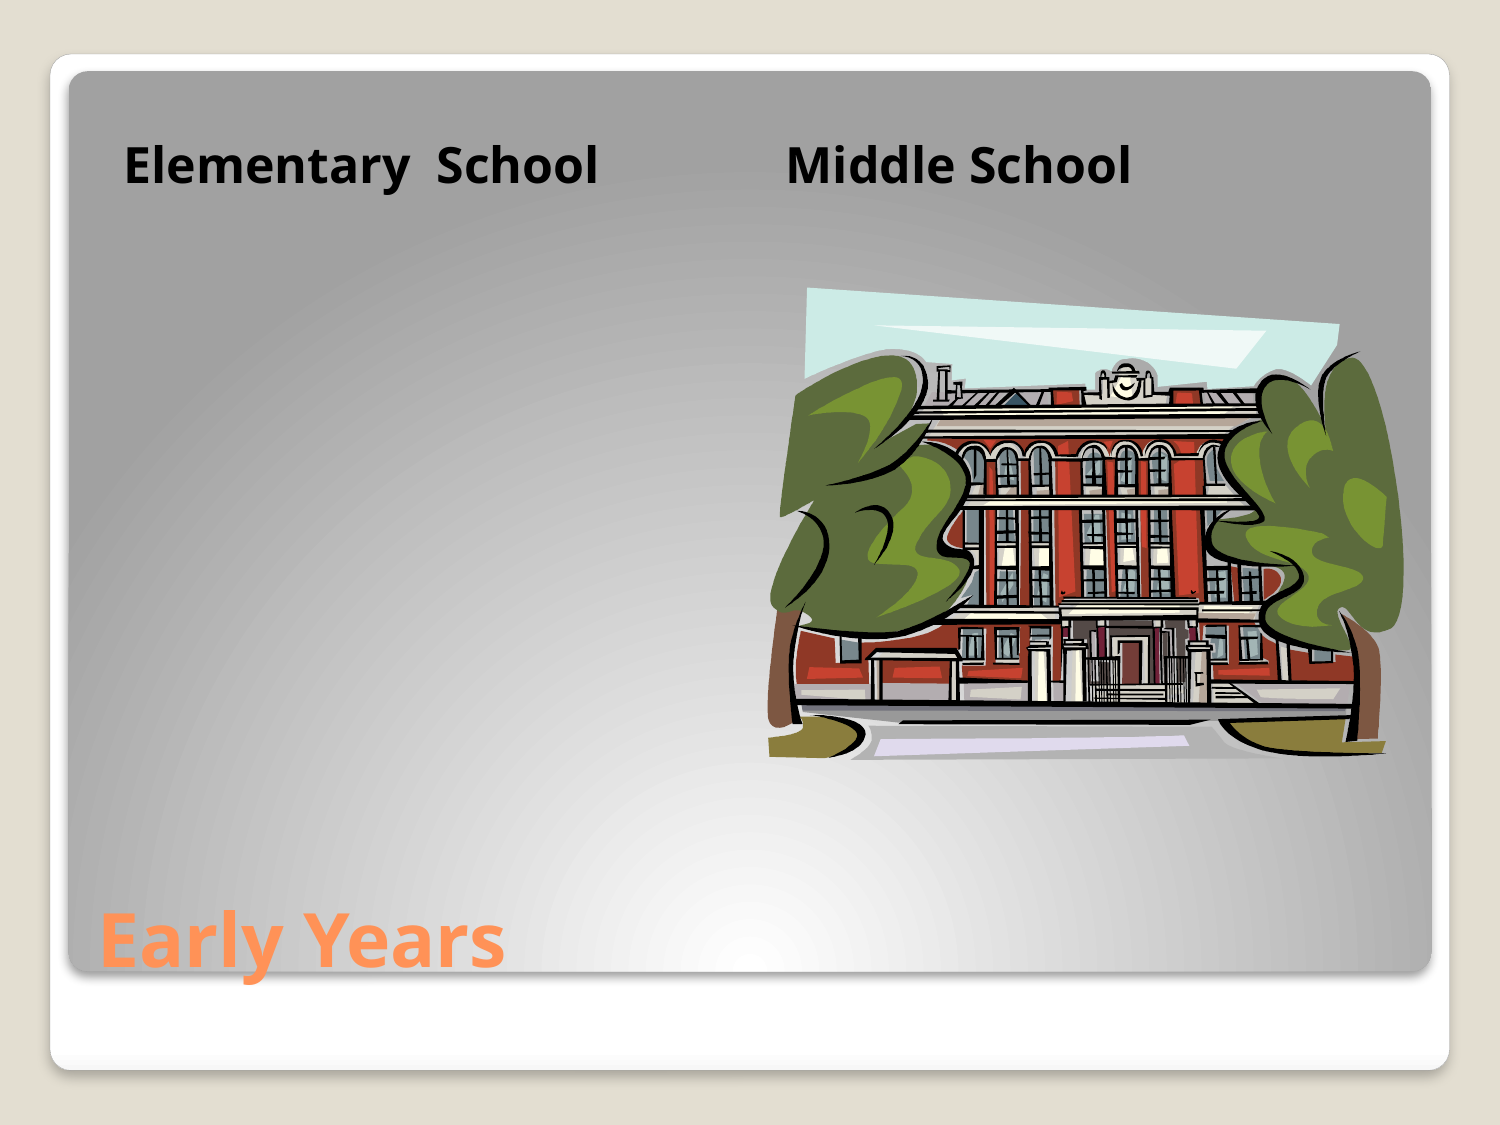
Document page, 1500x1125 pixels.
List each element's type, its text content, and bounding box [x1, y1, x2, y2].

list Middle School [763, 95, 1409, 225]
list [762, 282, 1409, 765]
title Early Years [82, 817, 1425, 990]
list Elementary School [99, 95, 745, 225]
